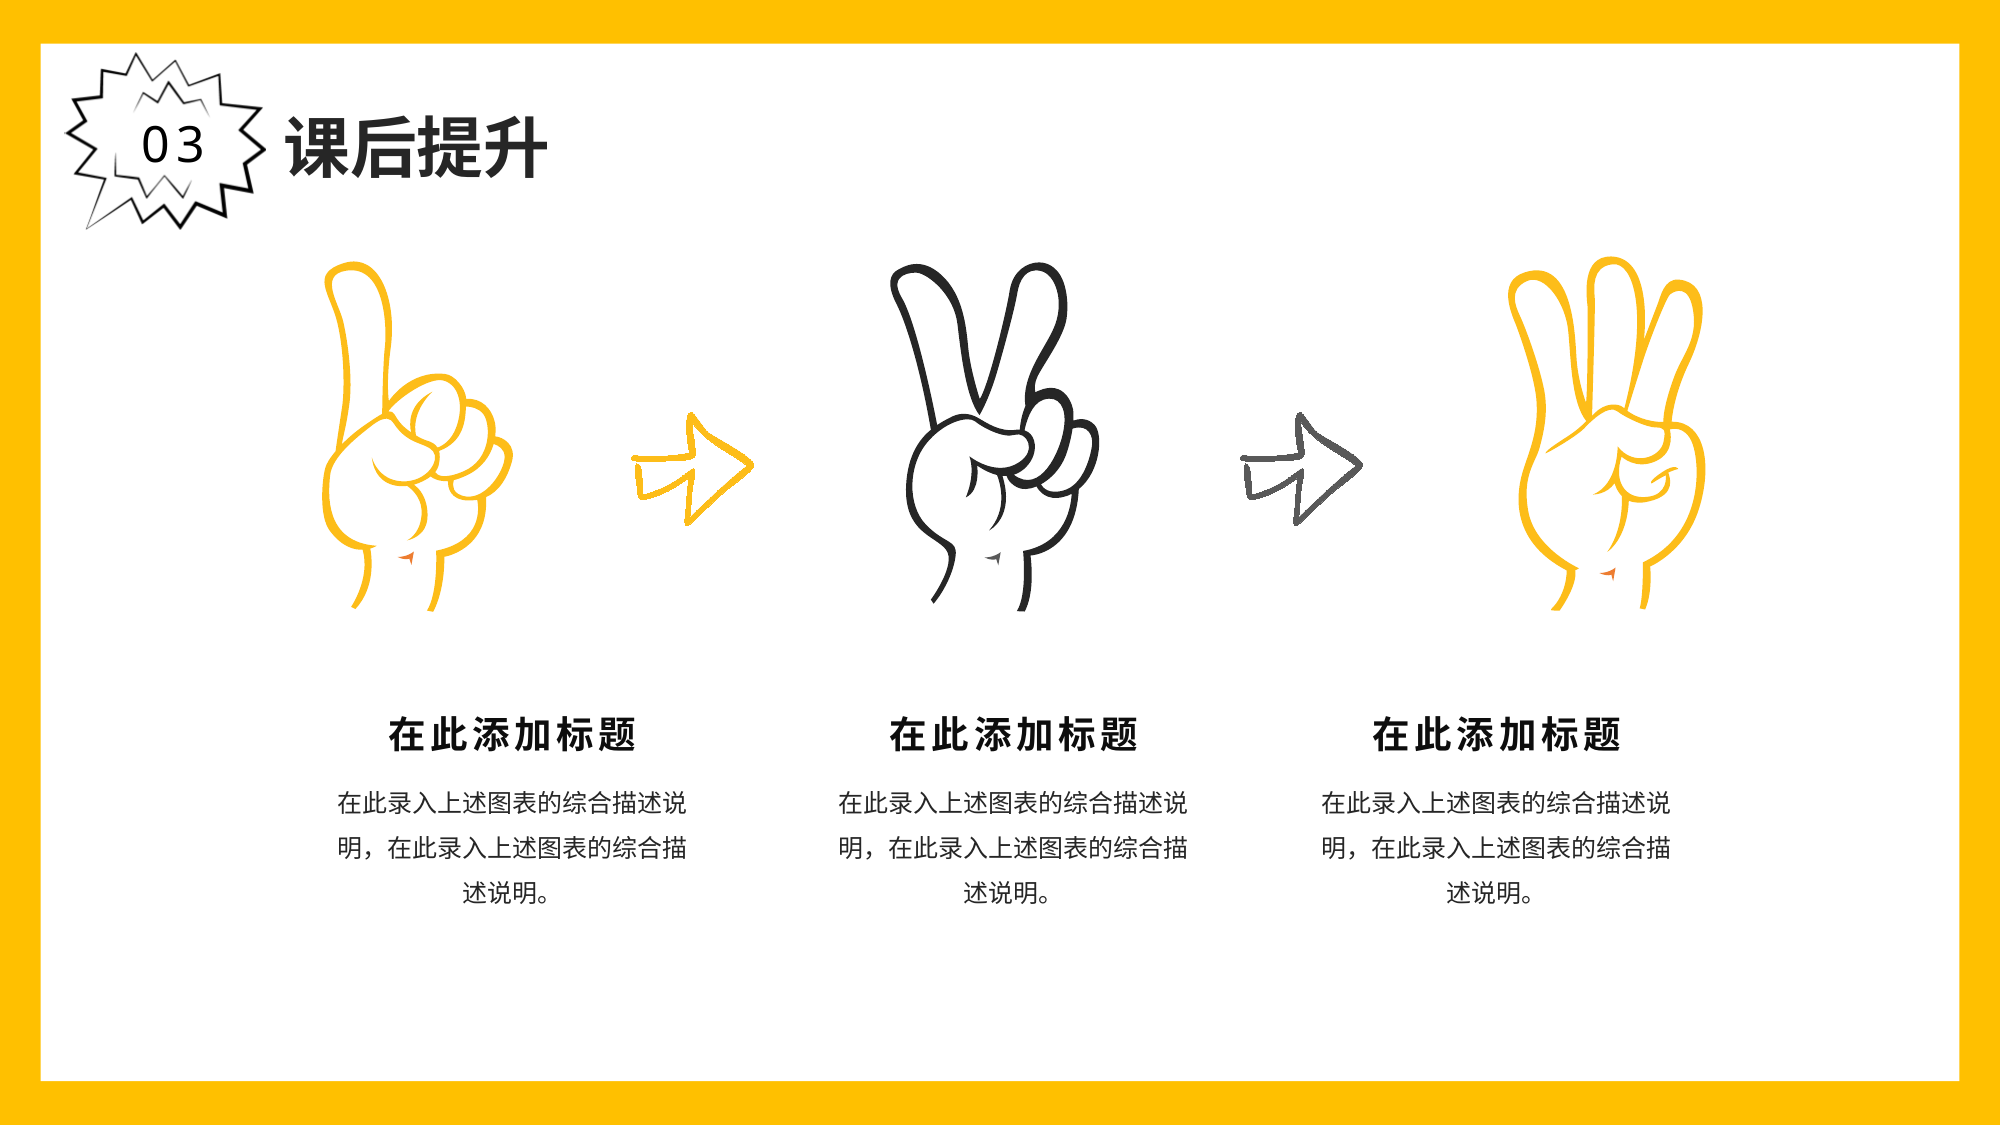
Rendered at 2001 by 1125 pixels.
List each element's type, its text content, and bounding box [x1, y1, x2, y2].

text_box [819, 703, 1209, 912]
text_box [64, 52, 275, 230]
text_box 课后提升 [275, 98, 852, 193]
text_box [1302, 703, 1691, 912]
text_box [318, 703, 707, 912]
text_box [308, 252, 1713, 612]
